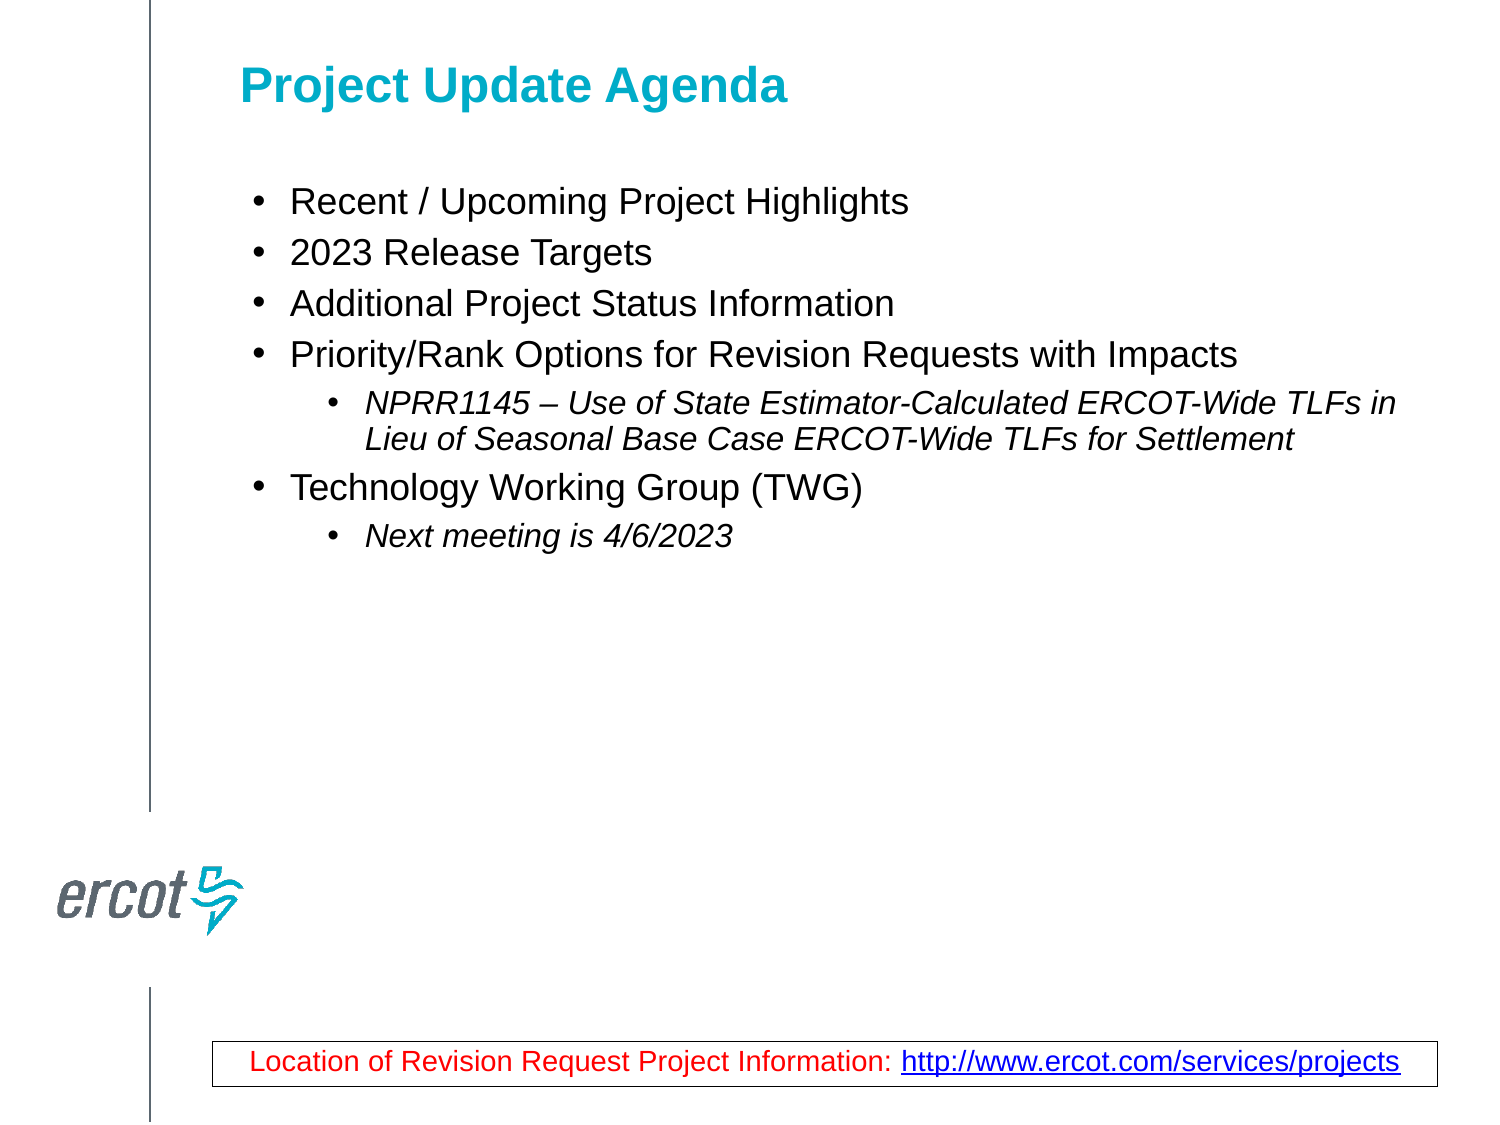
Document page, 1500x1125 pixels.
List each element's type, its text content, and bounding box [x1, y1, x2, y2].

list Recent / Upcoming Project Highlights 2023 Release Targets Additional Project Status Information Priority/Rank Options for Revision Requests with Impacts NPRR1145 – Use of State Estimator-Calculated ERCOT-Wide TLFs in Lieu of Seasonal Base Case ERCOT-Wide TLFs for Settlement Technology Working Group (TWG) Next meeting is 4/6/2023 [162, 174, 1438, 1025]
picture [53, 862, 162, 938]
text_box Project Update Agenda [225, 52, 938, 125]
text_box Location of Revision Request Project Information: http://www.ercot.com/services/projects [212, 1041, 1438, 1087]
